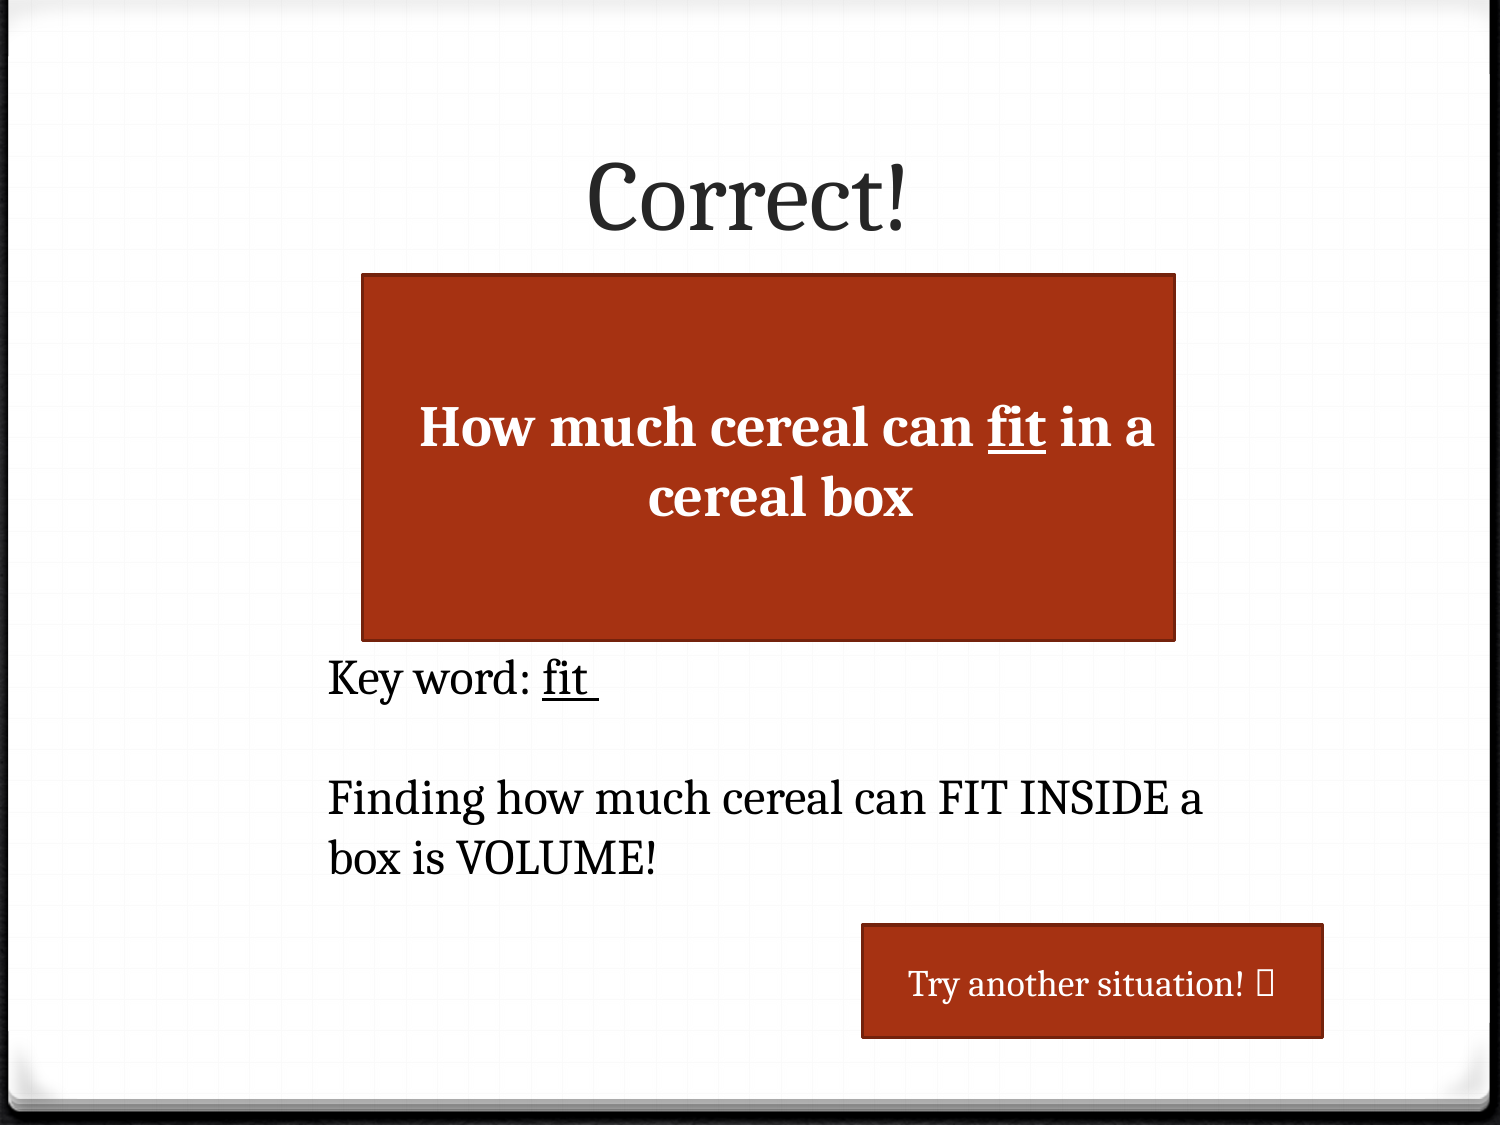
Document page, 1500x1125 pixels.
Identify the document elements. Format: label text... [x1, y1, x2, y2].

title Correct! [90, 71, 1410, 309]
list How much cereal can fit in a cereal box [361, 273, 1176, 637]
text_box Key word: fit Finding how much cereal can FIT INSIDE a box is VOLUME! [312, 637, 1225, 953]
text_box Try another situation!  [861, 923, 1324, 1039]
picture [0, 0, 1500, 1125]
